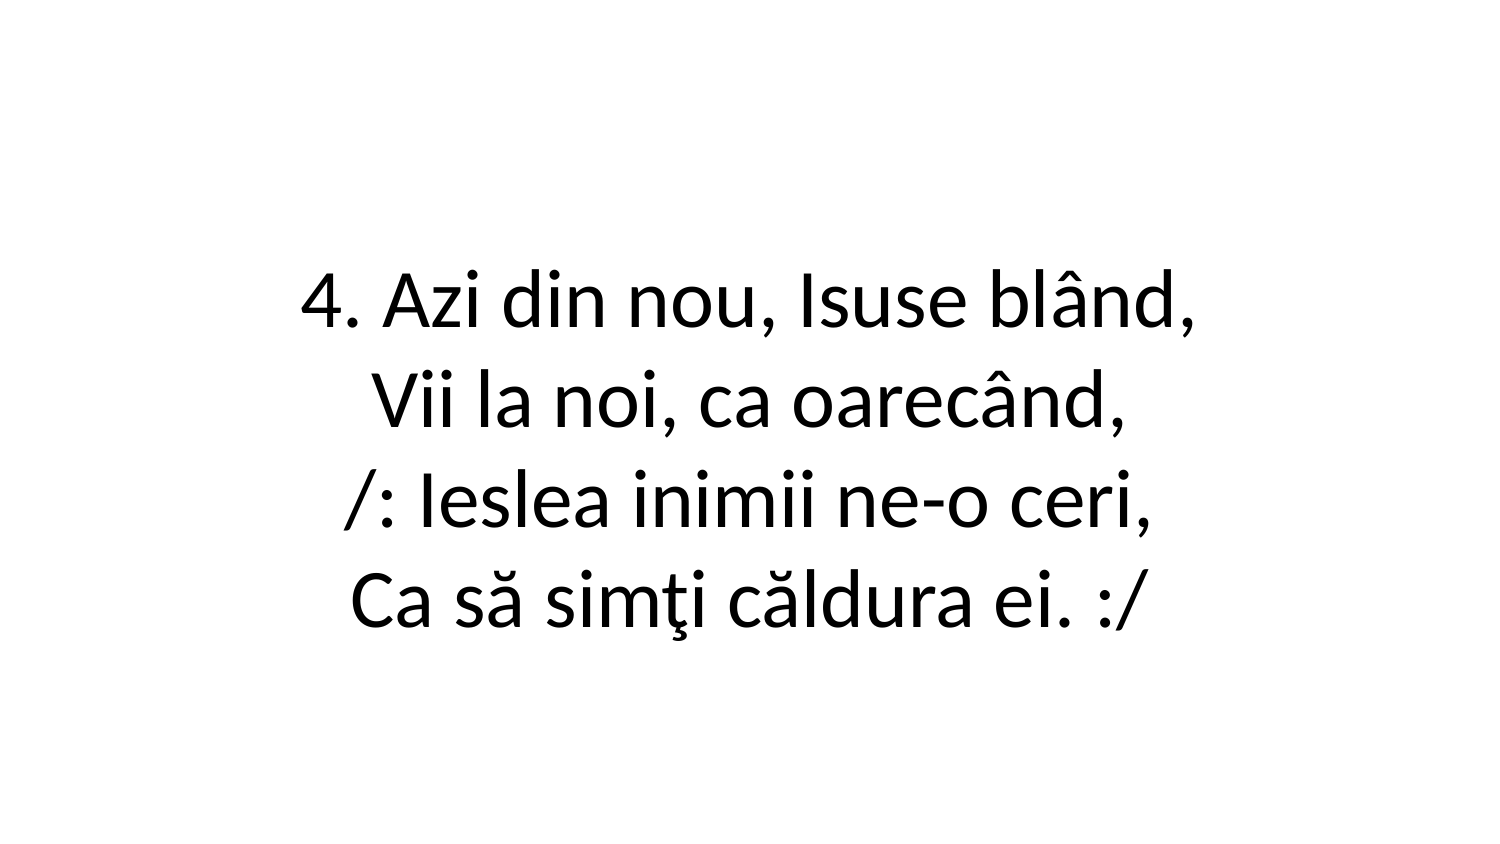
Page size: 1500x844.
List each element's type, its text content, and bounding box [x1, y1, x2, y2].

text_box 4. Azi din nou, Isuse blând, Vii la noi, ca oarecând, /: Ieslea inimii ne-o ceri, Ca să simţi căldura ei. :/ [285, 192, 1214, 652]
